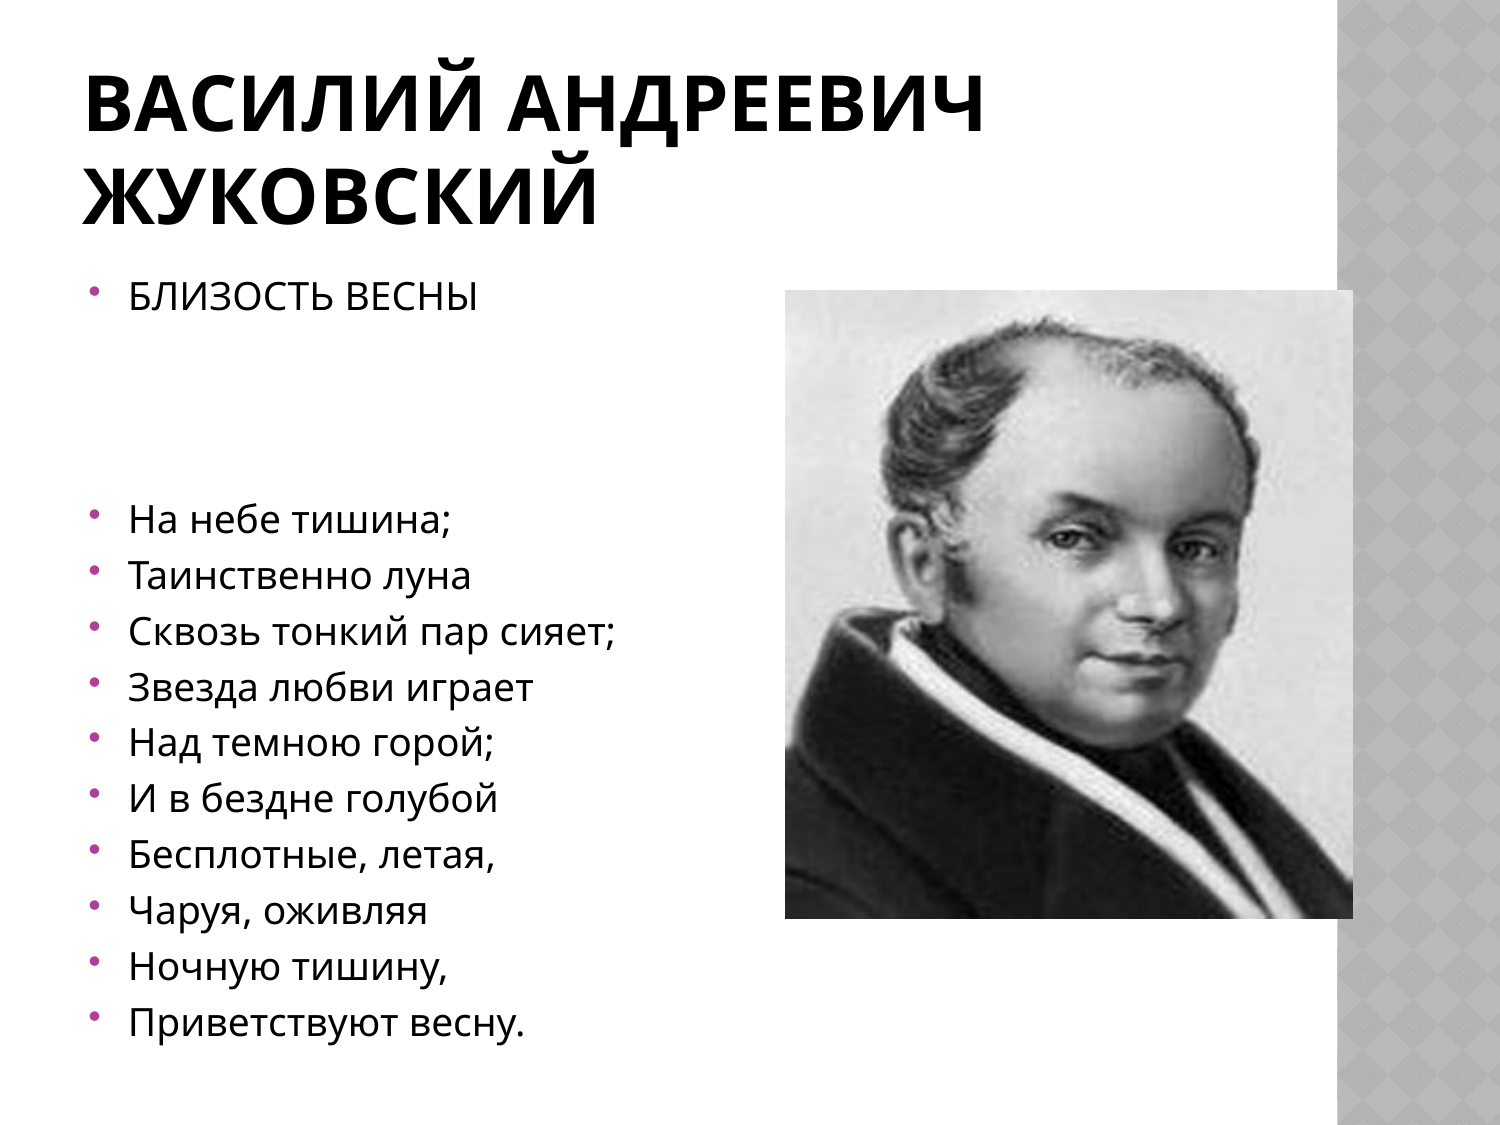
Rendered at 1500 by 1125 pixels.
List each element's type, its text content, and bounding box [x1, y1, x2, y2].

list БЛИЗОСТЬ ВЕСНЫ На небе тишина; Таинственно луна Сквозь тонкий пар сияет; Звезда любви играет Над темною горой; И в бездне голубой Бесплотные, летая, Чаруя, оживляя Ночную тишину, Приветствуют весну. [75, 264, 1263, 1059]
picture [784, 290, 1353, 920]
title Василий Андреевич Жуковский [75, 52, 1263, 240]
